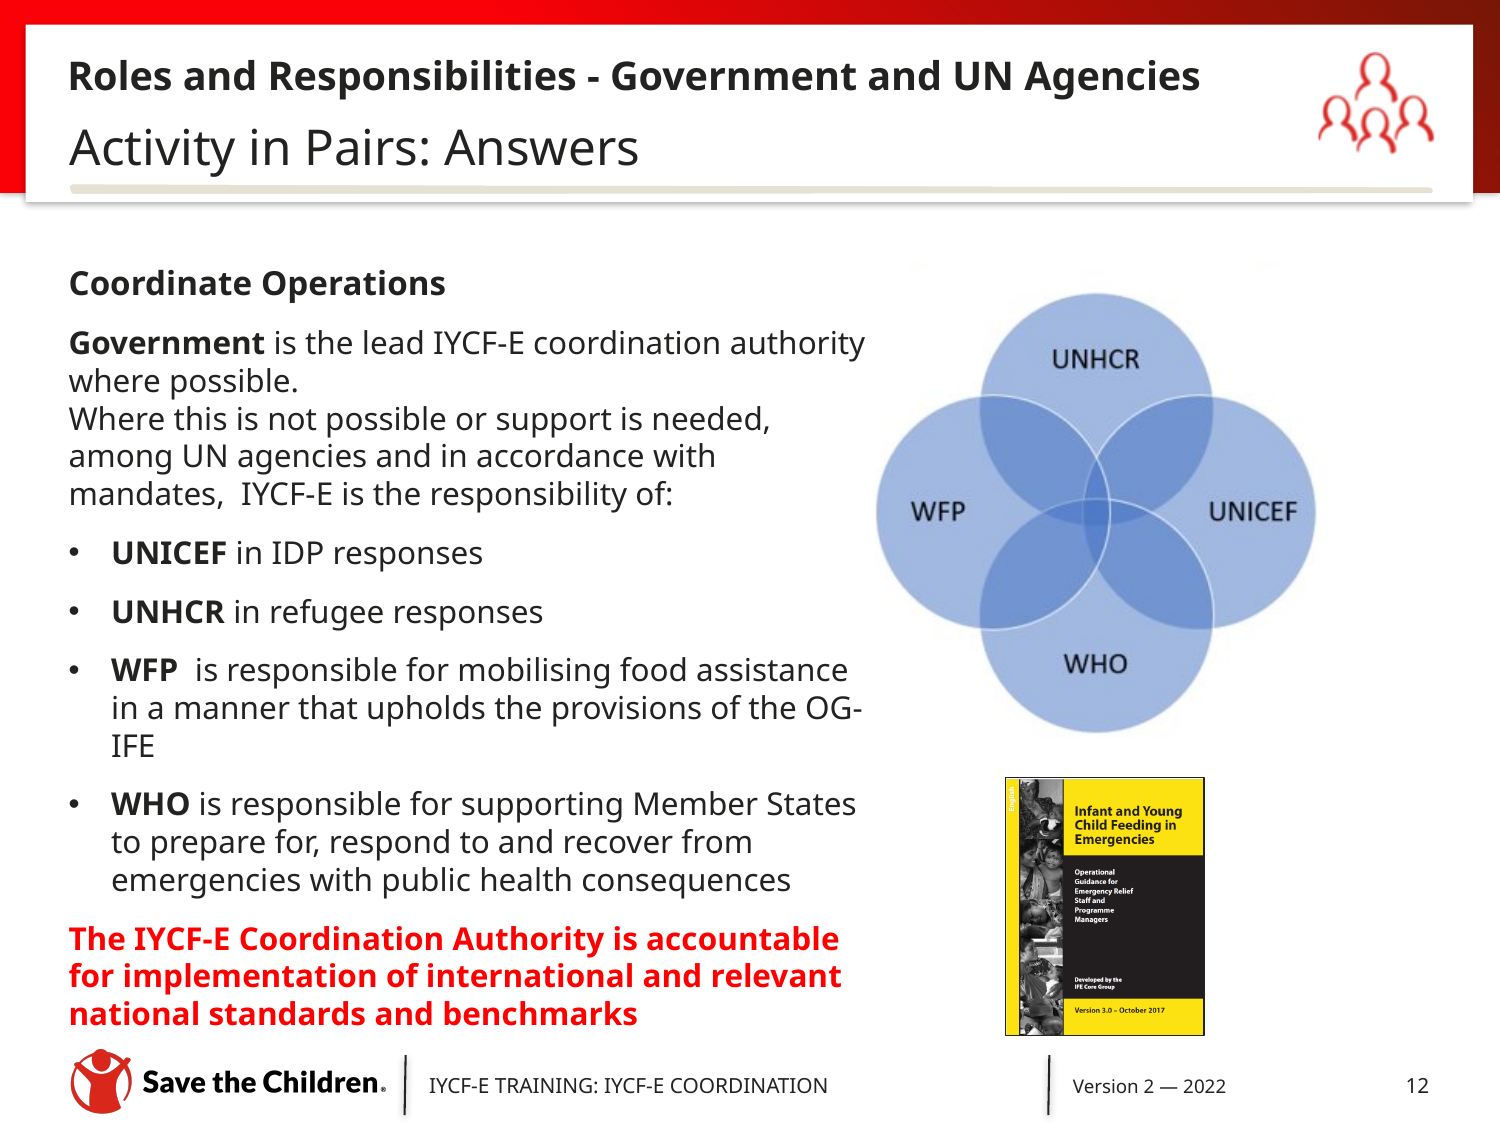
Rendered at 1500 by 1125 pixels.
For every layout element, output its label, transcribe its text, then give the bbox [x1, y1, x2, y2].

picture [59, 1037, 400, 1125]
slide_number Version 2 — 2022 [1057, 1056, 1317, 1117]
footer IYCF-E TRAINING: IYCF-E COORDINATION [414, 1056, 1042, 1117]
slide_number 12 [1317, 1056, 1445, 1117]
list Coordinate Operations Government is the lead IYCF-E coordination authority where possible. Where this is not possible or support is needed, among UN agencies and in accordance with mandates, IYCF-E is the responsibility of: UNICEF in IDP responses UNHCR in refugee responses WFP is responsible for mobilising food assistance in a manner that upholds the provisions of the OG-IFE WHO is responsible for supporting Member States to prepare for, respond to and recover from emergencies with public health consequences The IYCF-E Coordination Authority is accountable for implementation of international and relevant national standards and benchmarks [68, 262, 867, 1035]
picture [69, 184, 1433, 194]
title Roles and Responsibilities - Government and UN Agencies [67, 37, 1306, 112]
picture [875, 262, 1335, 747]
list Activity in Pairs: Answers [69, 115, 1304, 176]
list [1006, 778, 1204, 1035]
picture [1308, 37, 1445, 174]
